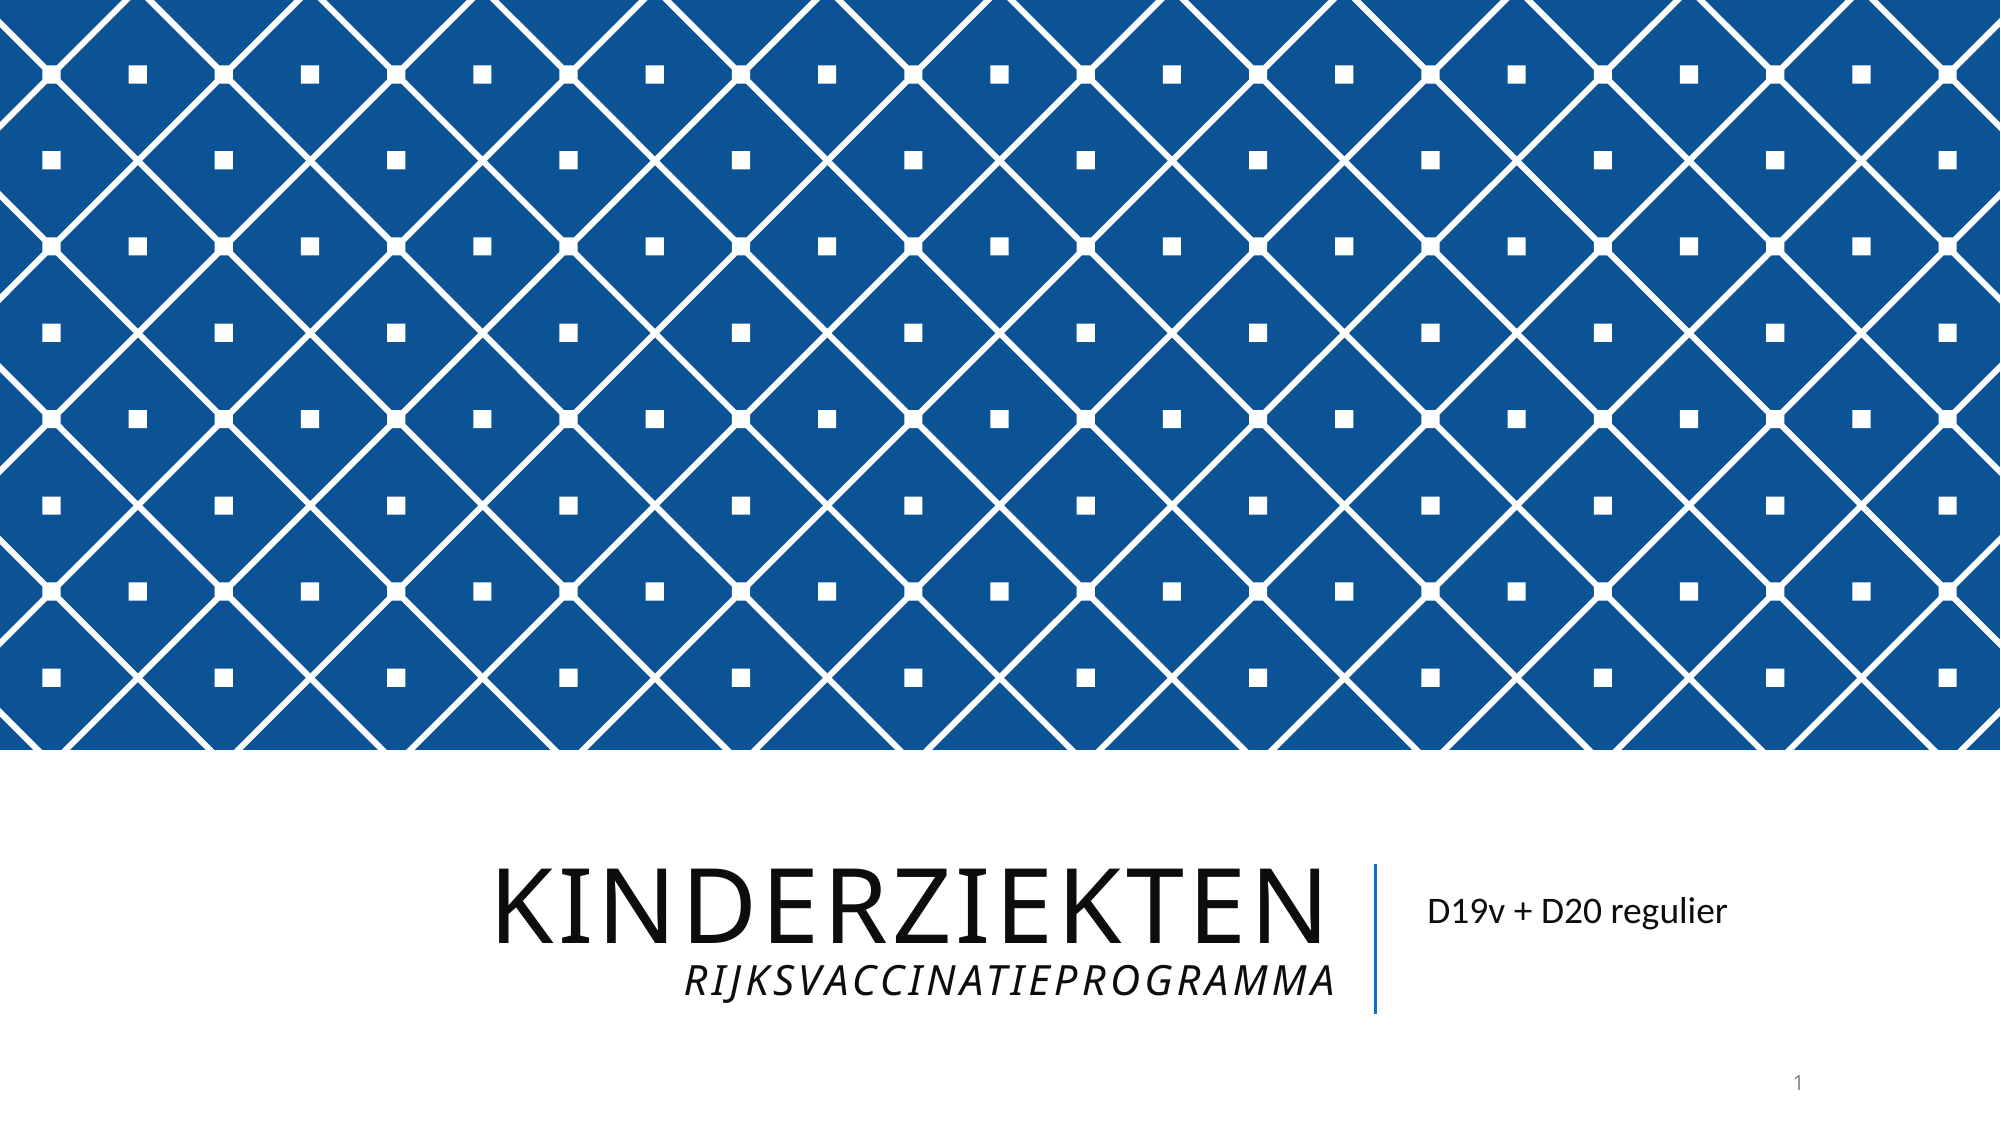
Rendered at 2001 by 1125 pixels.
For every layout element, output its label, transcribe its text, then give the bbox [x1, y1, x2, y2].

title Kinderziekten Rijksvaccinatieprogramma [75, 813, 1350, 1054]
slide_number 1 [1777, 1061, 1938, 1107]
subtitle D19v + D20 regulier [1412, 813, 1965, 1054]
